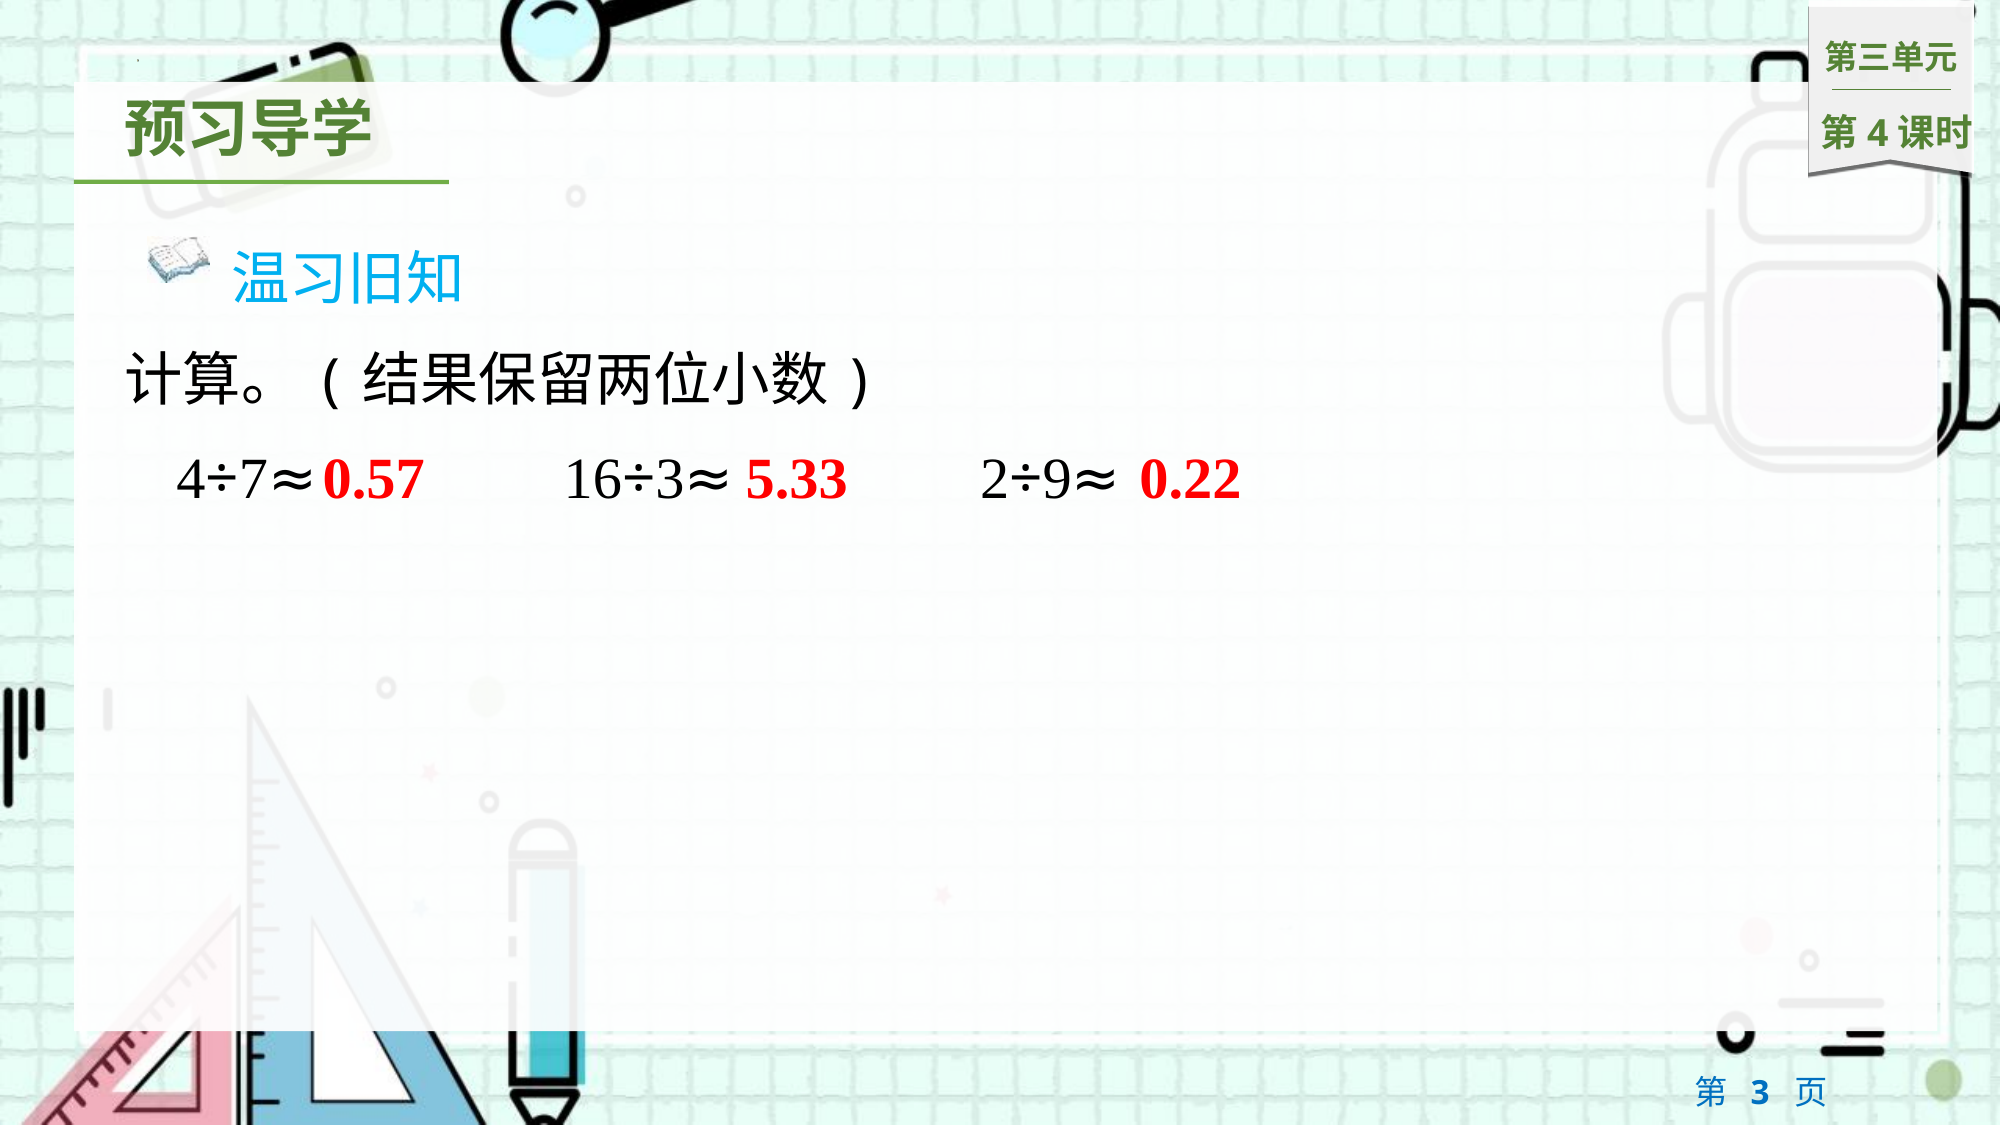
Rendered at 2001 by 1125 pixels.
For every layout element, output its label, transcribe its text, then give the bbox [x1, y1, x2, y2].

picture [1938, 168, 1971, 176]
text_box 温习旧知 [143, 206, 465, 307]
text_box 计算。(结果保留两位小数) [124, 307, 878, 413]
text_box 4÷7≈0.57 16÷3≈5.33 2÷9≈0.22 [176, 405, 1224, 511]
text_box 0.57 [307, 397, 440, 505]
text_box 5.33 [730, 397, 863, 505]
picture [0, 0, 2000, 1125]
text_box 0.22 [1124, 397, 1257, 505]
picture [147, 236, 210, 283]
